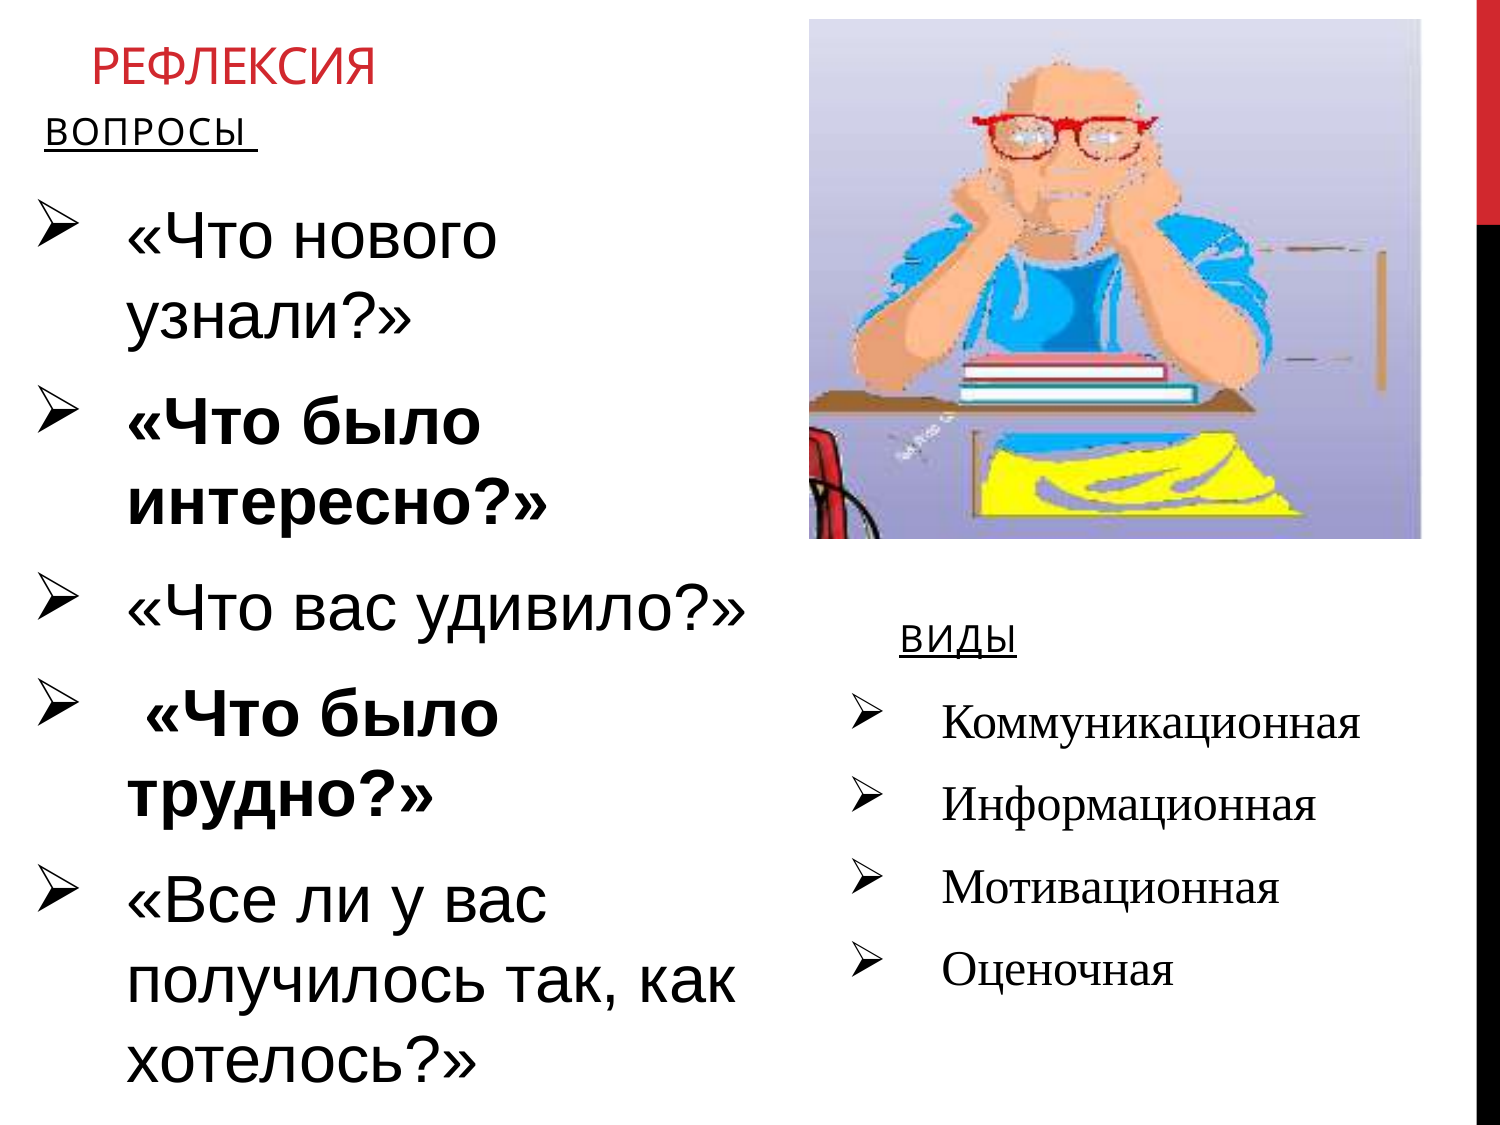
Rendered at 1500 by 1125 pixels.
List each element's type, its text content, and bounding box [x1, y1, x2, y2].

list Коммуникационная Информационная Мотивационная Оценочная [832, 680, 1412, 1086]
title рефлексия [75, 25, 807, 102]
list «Что нового узнали?» «Что было интересно?» «Что вас удивило?» «Что было трудно?» «Все ли у вас получилось так, как хотелось?» [17, 184, 774, 1106]
list виды [884, 562, 1425, 668]
picture [808, 18, 1424, 540]
list Вопросы [29, 90, 570, 161]
